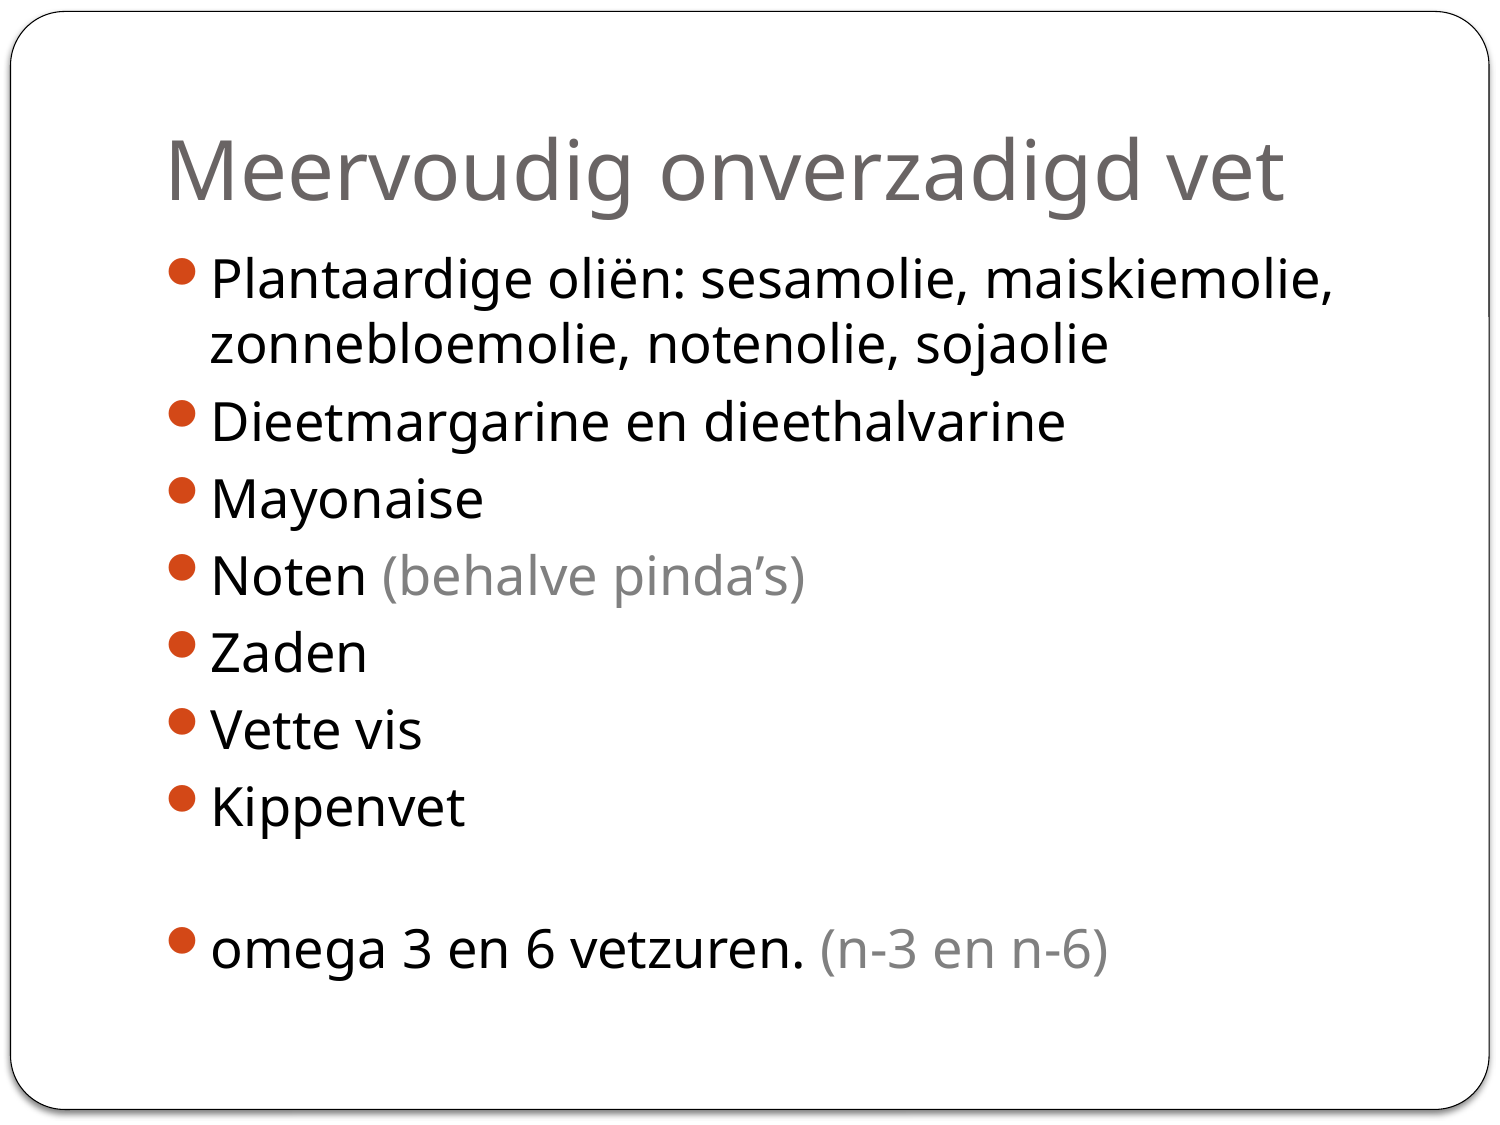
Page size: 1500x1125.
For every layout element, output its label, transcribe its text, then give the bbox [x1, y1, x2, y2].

title Meervoudig onverzadigd vet [150, 45, 1425, 233]
list Plantaardige oliën: sesamolie, maiskiemolie, zonnebloemolie, notenolie, sojaolie Dieetmargarine en dieethalvarine Mayonaise Noten (behalve pinda’s) Zaden Vette vis Kippenvet omega 3 en 6 vetzuren. (n-3 en n-6) [150, 237, 1425, 1094]
